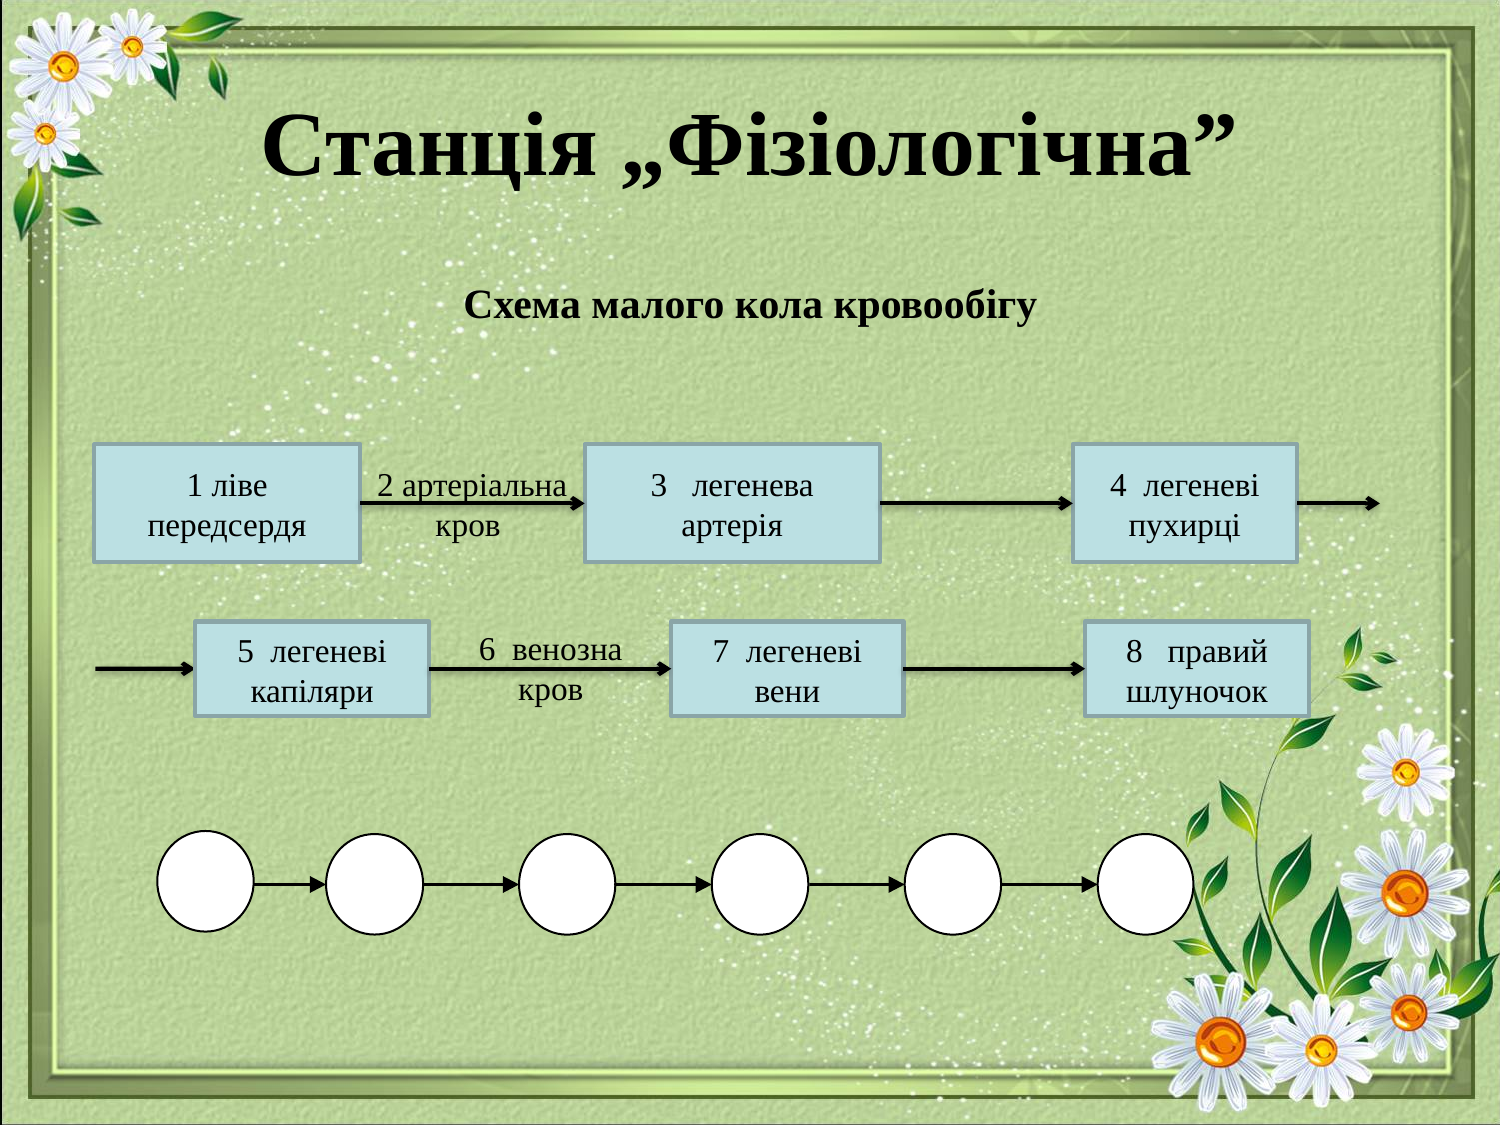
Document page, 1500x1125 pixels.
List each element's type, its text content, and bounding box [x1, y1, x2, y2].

text_box 4 легеневі пухирці [1071, 442, 1299, 564]
text_box 5 легеневі капіляри [193, 619, 431, 714]
text_box 2 артеріальна кров [359, 455, 585, 503]
text_box 6 венозна кров [430, 675, 672, 714]
picture [906, 671, 1083, 715]
text_box 2 артеріальна кров [359, 509, 585, 550]
text_box 6 венозна кров [430, 620, 672, 668]
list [0, 715, 1315, 977]
text_box 1 ліве передсердя [92, 442, 362, 564]
picture [0, 0, 1500, 1125]
text_box 8 правий шлуночок [1083, 619, 1311, 714]
text_box 3 легенева артерія [583, 442, 882, 564]
title Станція „Фізіологічна” [75, 45, 1425, 233]
text_box Схема малого кола кровообігу [195, 269, 1306, 335]
text_box 7 легеневі вени [669, 619, 906, 714]
